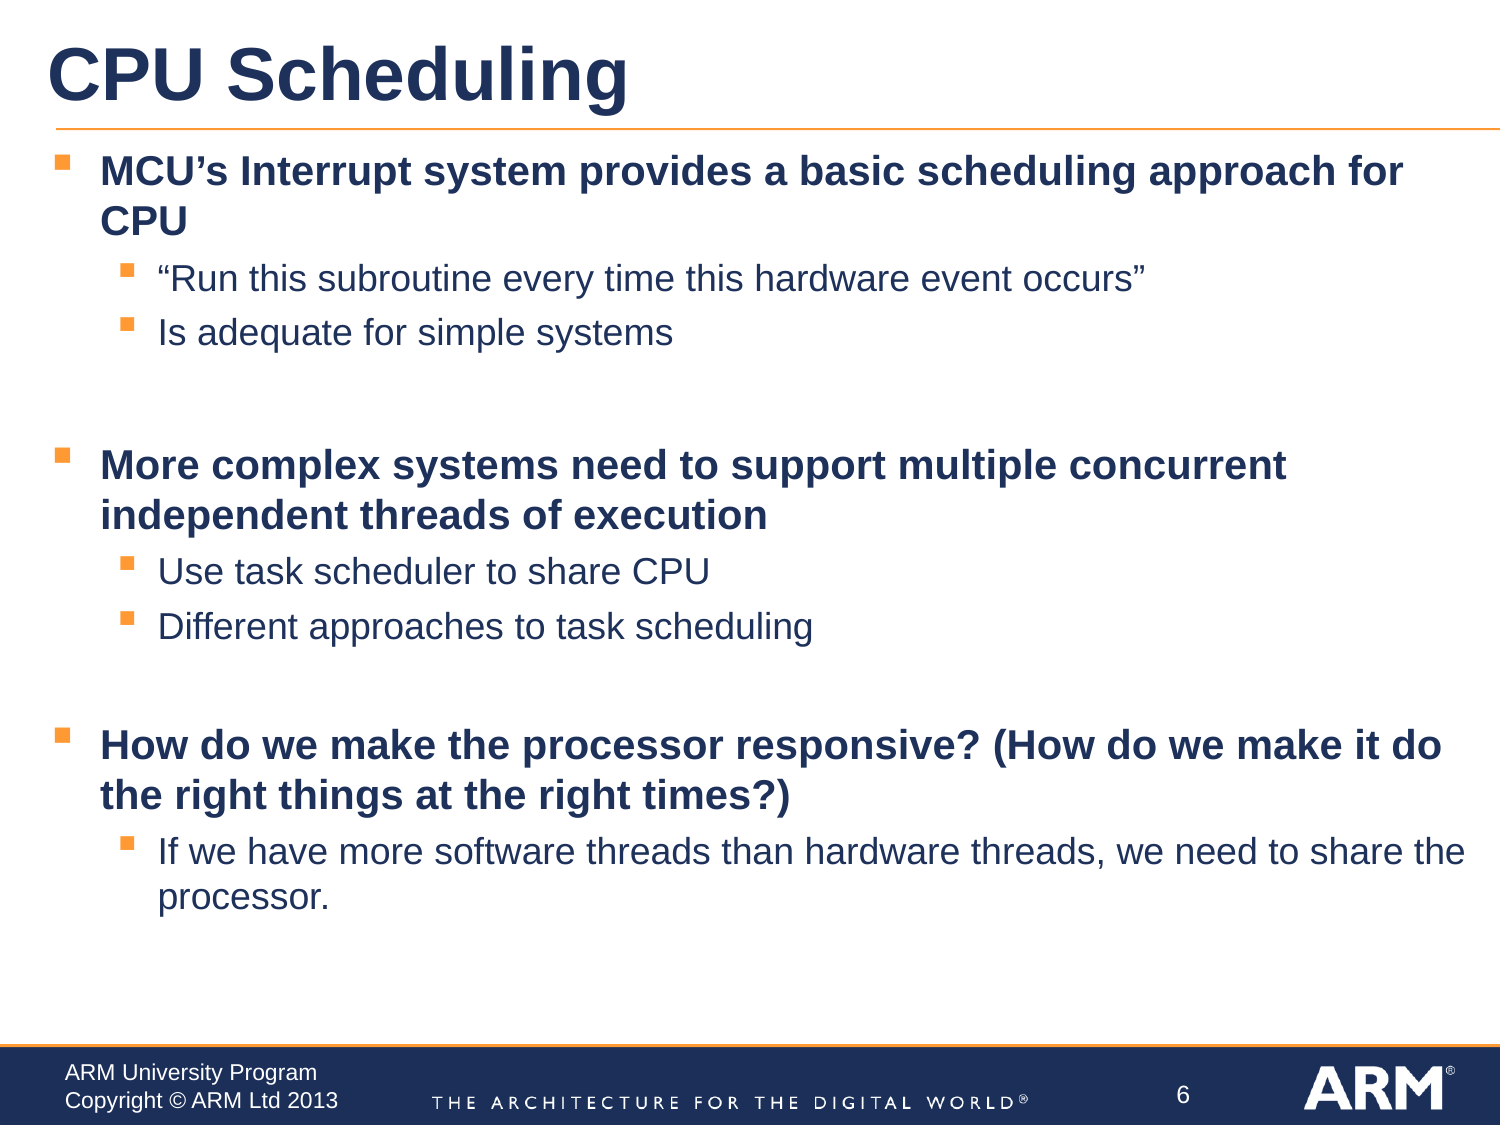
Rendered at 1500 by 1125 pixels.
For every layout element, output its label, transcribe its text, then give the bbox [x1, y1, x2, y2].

picture [302, 1101, 309, 1107]
picture [84, 1101, 91, 1107]
list MCU’s Interrupt system provides a basic scheduling approach for CPU “Run this subroutine every time this hardware event occurs” Is adequate for simple systems More complex systems need to support multiple concurrent independent threads of execution Use task scheduler to share CPU Different approaches to task scheduling How do we make the processor responsive? (How do we make it do the right things at the right times?) If we have more software threads than hardware threads, we need to share the processor. [37, 137, 1488, 1101]
picture [0, 1048, 1500, 1125]
title CPU Scheduling [34, 1, 1500, 141]
